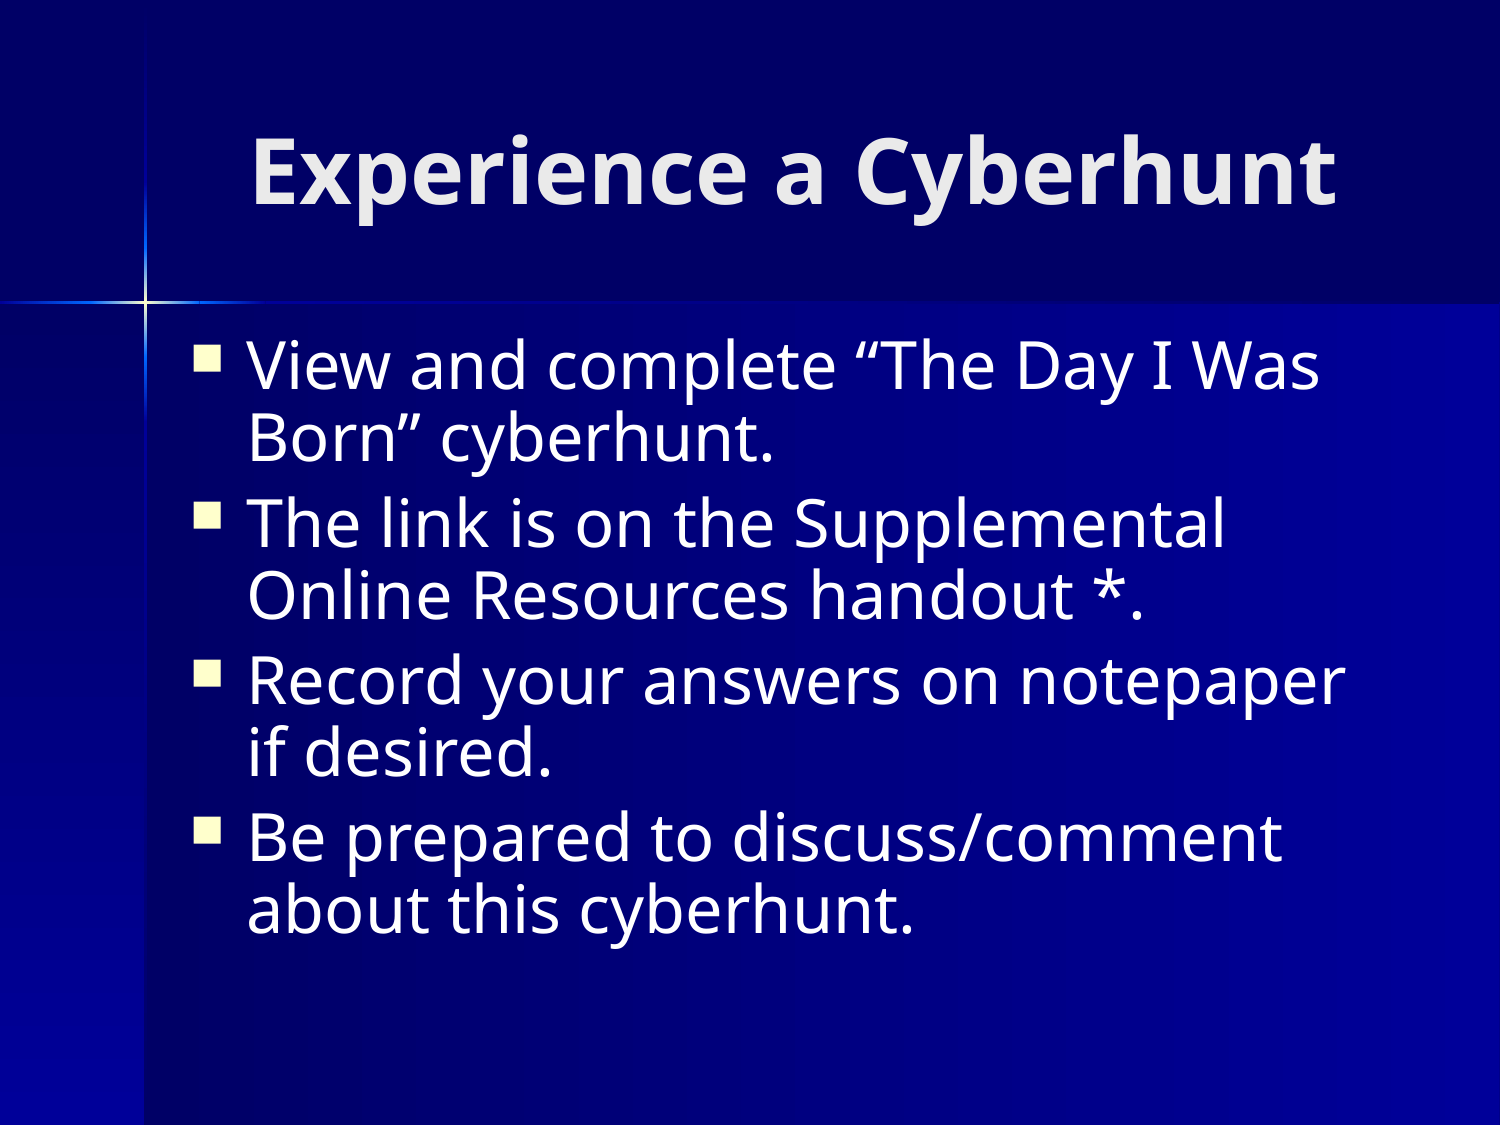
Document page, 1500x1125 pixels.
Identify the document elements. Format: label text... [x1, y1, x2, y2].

list View and complete “The Day I Was Born” cyberhunt. The link is on the Supplemental Online Resources handout *. Record your answers on notepaper if desired. Be prepared to discuss/comment about this cyberhunt. [174, 324, 1413, 1001]
title Experience a Cyberhunt [174, 49, 1413, 286]
